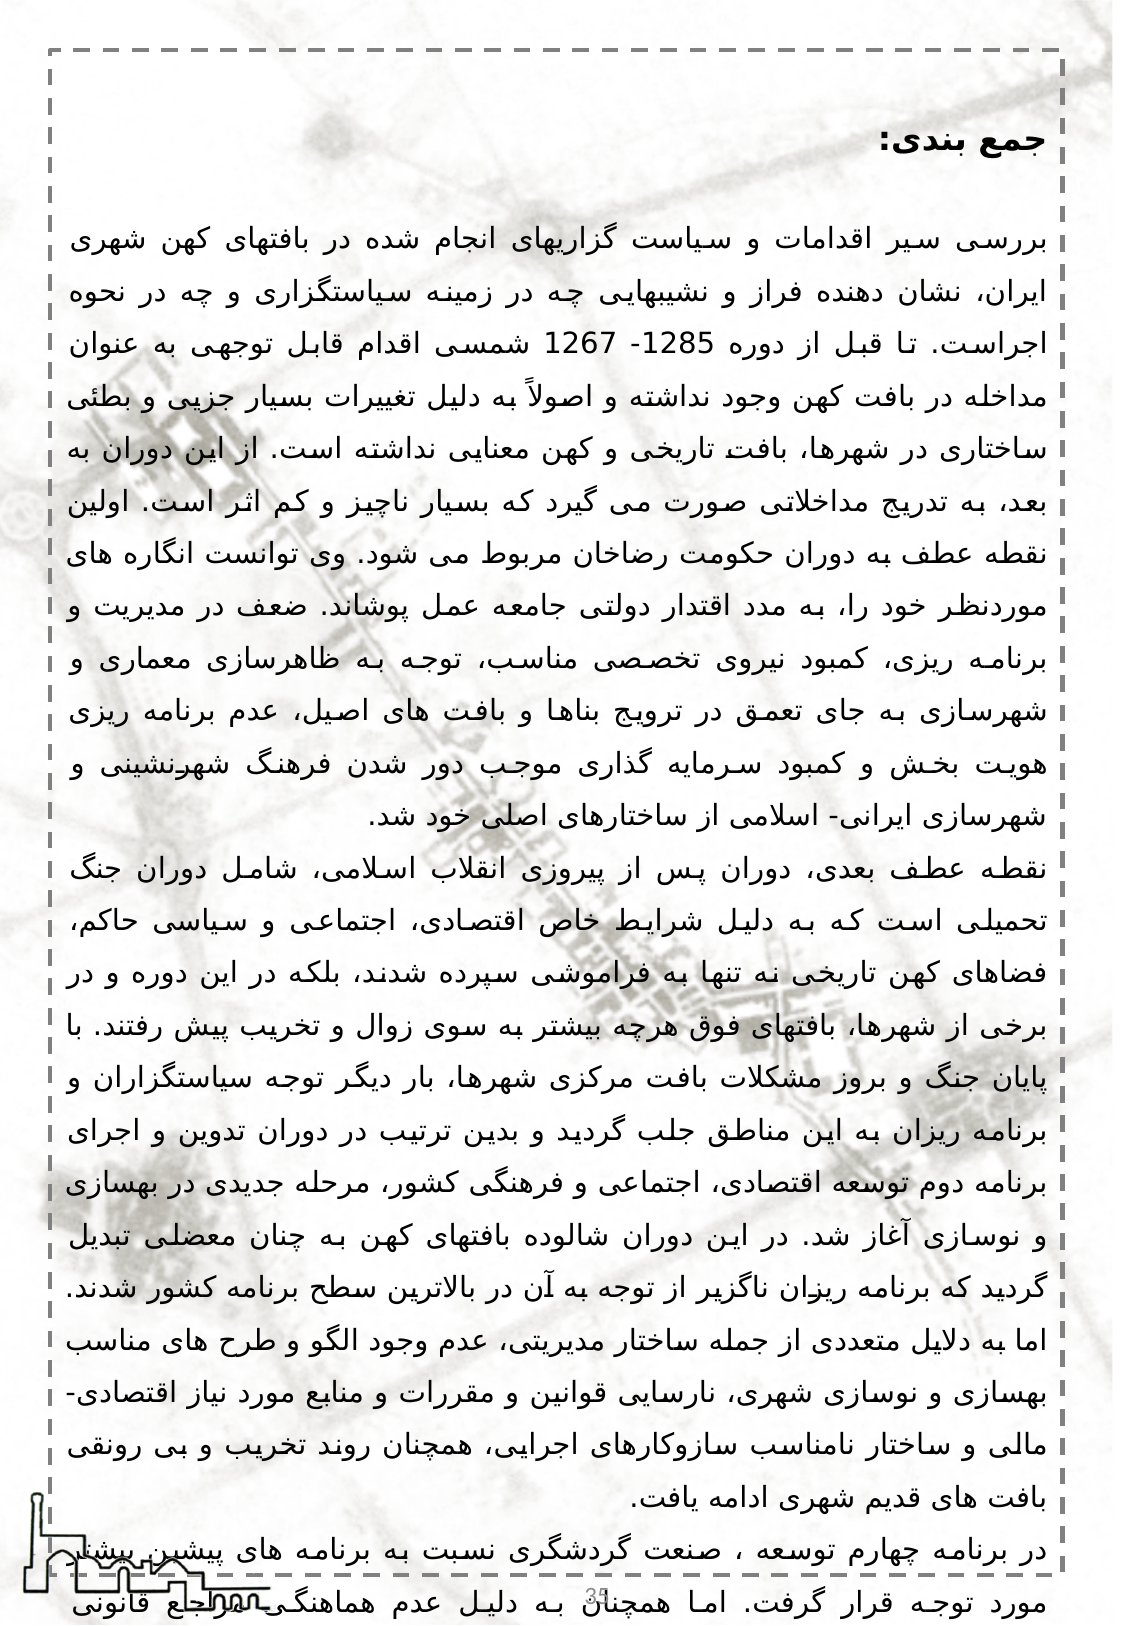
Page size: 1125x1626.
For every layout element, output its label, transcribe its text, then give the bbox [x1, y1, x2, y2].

picture [13, 1419, 275, 1625]
picture [0, 255, 1125, 1369]
text_box جمع بندی: بررسی سیر اقدامات و سیاست گزاریهای انجام شده در بافتهای کهن شهری ایران، نشان دهنده فراز و نشیبهایی چه در زمینه سیاستگزاری و چه در نحوه اجراست. تا قبل از دوره 1285- 1267 شمسی اقدام قابل توجهی به عنوان مداخله در بافت کهن وجود نداشته و اصولاً به دلیل تغییرات بسیار جزیی و بطئی ساختاری در شهرها، بافت تاریخی و کهن معنایی نداشته است. از این دوران به بعد، به تدریج مداخلاتی صورت می گیرد که بسیار ناچیز و کم اثر است. اولین نقطه عطف به دوران حکومت رضاخان مربوط می شود. وی توانست انگاره های موردنظر خود را، به مدد اقتدار دولتی جامعه عمل پوشاند. ضعف در مدیریت و برنامه ریزی، کمبود نیروی تخصصی مناسب، توجه به ظاهرسازی معماری و شهرسازی به جای تعمق در ترویج بناها و بافت های اصیل، عدم برنامه ریزی هویت بخش و کمبود سرمایه گذاری موجب دور شدن فرهنگ شهرنشینی و شهرسازی ایرانی- اسلامی از ساختارهای اصلی خود شد. نقطه عطف بعدی، دوران پس از پیروزی انقلاب اسلامی، شامل دوران جنگ تحمیلی است که به دلیل شرایط خاص اقتصادی، اجتماعی و سیاسی حاکم، فضاهای کهن تاریخی نه تنها به فراموشی سپرده شدند، بلکه در این دوره و در برخی از شهرها، بافتهای فوق هرچه بیشتر به سوی زوال و تخریب پیش رفتند. با پایان جنگ و بروز مشکلات بافت مرکزی شهرها، بار دیگر توجه سیاستگزاران و برنامه ریزان به این مناطق جلب گردید و بدین ترتیب در دوران تدوین و اجرای برنامه دوم توسعه اقتصادی، اجتماعی و فرهنگی کشور، مرحله جدیدی در بهسازی و نوسازی آغاز شد. در این دوران شالوده بافتهای کهن به چنان معضلی تبدیل گردید که برنامه ریزان ناگزیر از توجه به آن در بالاترین سطح برنامه کشور شدند. اما به دلایل متعددی از جمله ساختار مدیریتی، عدم وجود الگو و طرح های مناسب بهسازی و نوسازی شهری، نارسایی قوانین و مقررات و منابع مورد نیاز اقتصادی- مالی و ساختار نامناسب سازوکارهای اجرایی، همچنان روند تخریب و بی رونقی بافت های قدیم شهری ادامه یافت. در برنامه چهارم توسعه ، صنعت گردشگری نسبت به برنامه های پیشین بیشتر مورد توجه قرار گرفت. اما همچنان به دلیل عدم هماهنگی مراجع قانونی مداخله ،تخریب بافت های تاریخی علی الخصوص در شهر های کوچک تر ، یا عکس آن یعنی حفاظت موزه ای در برخی از شهر ها دنبال می شود. بدیهی است که هر دوی این سیاست ها مخرب بوده و روند فرسودگی در بافت های کهن را تشدید می کند. [48, 48, 1065, 254]
text_box 35 [362, 1550, 625, 1625]
text_box جمع بندی: بررسی سیر اقدامات و سیاست گزاریهای انجام شده در بافتهای کهن شهری ایران، نشان دهنده فراز و نشیبهایی چه در زمینه سیاستگزاری و چه در نحوه اجراست. تا قبل از دوره 1285- 1267 شمسی اقدام قابل توجهی به عنوان مداخله در بافت کهن وجود نداشته و اصولاً به دلیل تغییرات بسیار جزیی و بطئی ساختاری در شهرها، بافت تاریخی و کهن معنایی نداشته است. از این دوران به بعد، به تدریج مداخلاتی صورت می گیرد که بسیار ناچیز و کم اثر است. اولین نقطه عطف به دوران حکومت رضاخان مربوط می شود. وی توانست انگاره های موردنظر خود را، به مدد اقتدار دولتی جامعه عمل پوشاند. ضعف در مدیریت و برنامه ریزی، کمبود نیروی تخصصی مناسب، توجه به ظاهرسازی معماری و شهرسازی به جای تعمق در ترویج بناها و بافت های اصیل، عدم برنامه ریزی هویت بخش و کمبود سرمایه گذاری موجب دور شدن فرهنگ شهرنشینی و شهرسازی ایرانی- اسلامی از ساختارهای اصلی خود شد. نقطه عطف بعدی، دوران پس از پیروزی انقلاب اسلامی، شامل دوران جنگ تحمیلی است که به دلیل شرایط خاص اقتصادی، اجتماعی و سیاسی حاکم، فضاهای کهن تاریخی نه تنها به فراموشی سپرده شدند، بلکه در این دوره و در برخی از شهرها، بافتهای فوق هرچه بیشتر به سوی زوال و تخریب پیش رفتند. با پایان جنگ و بروز مشکلات بافت مرکزی شهرها، بار دیگر توجه سیاستگزاران و برنامه ریزان به این مناطق جلب گردید و بدین ترتیب در دوران تدوین و اجرای برنامه دوم توسعه اقتصادی، اجتماعی و فرهنگی کشور، مرحله جدیدی در بهسازی و نوسازی آغاز شد. در این دوران شالوده بافتهای کهن به چنان معضلی تبدیل گردید که برنامه ریزان ناگزیر از توجه به آن در بالاترین سطح برنامه کشور شدند. اما به دلایل متعددی از جمله ساختار مدیریتی، عدم وجود الگو و طرح های مناسب بهسازی و نوسازی شهری، نارسایی قوانین و مقررات و منابع مورد نیاز اقتصادی- مالی و ساختار نامناسب سازوکارهای اجرایی، همچنان روند تخریب و بی رونقی بافت های قدیم شهری ادامه یافت. در برنامه چهارم توسعه ، صنعت گردشگری نسبت به برنامه های پیشین بیشتر مورد توجه قرار گرفت. اما همچنان به دلیل عدم هماهنگی مراجع قانونی مداخله ،تخریب بافت های تاریخی علی الخصوص در شهر های کوچک تر ، یا عکس آن یعنی حفاظت موزه ای در برخی از شهر ها دنبال می شود. بدیهی است که هر دوی این سیاست ها مخرب بوده و روند فرسودگی در بافت های کهن را تشدید می کند. [48, 1378, 1065, 1577]
